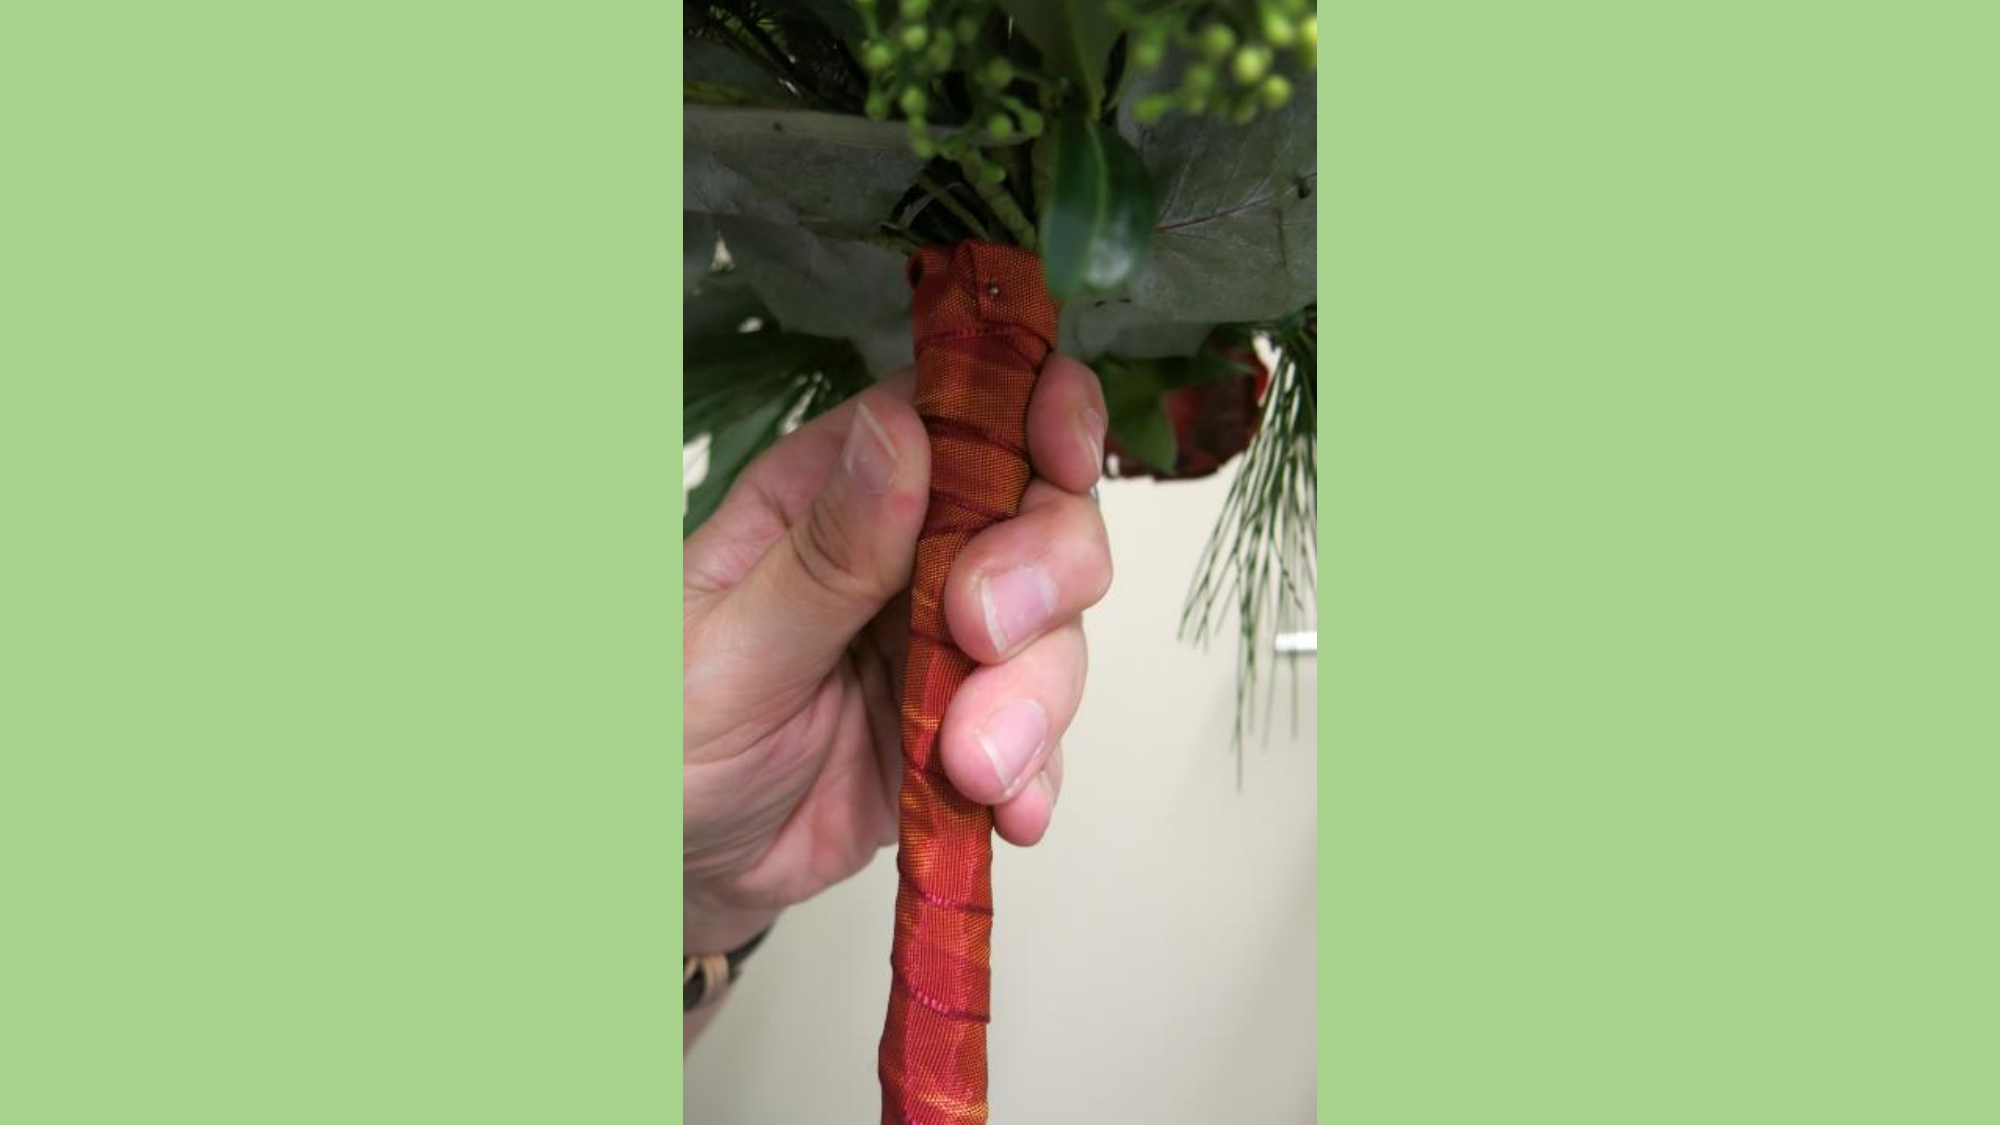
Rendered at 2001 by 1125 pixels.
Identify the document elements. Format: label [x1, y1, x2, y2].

picture [683, 0, 1317, 1125]
